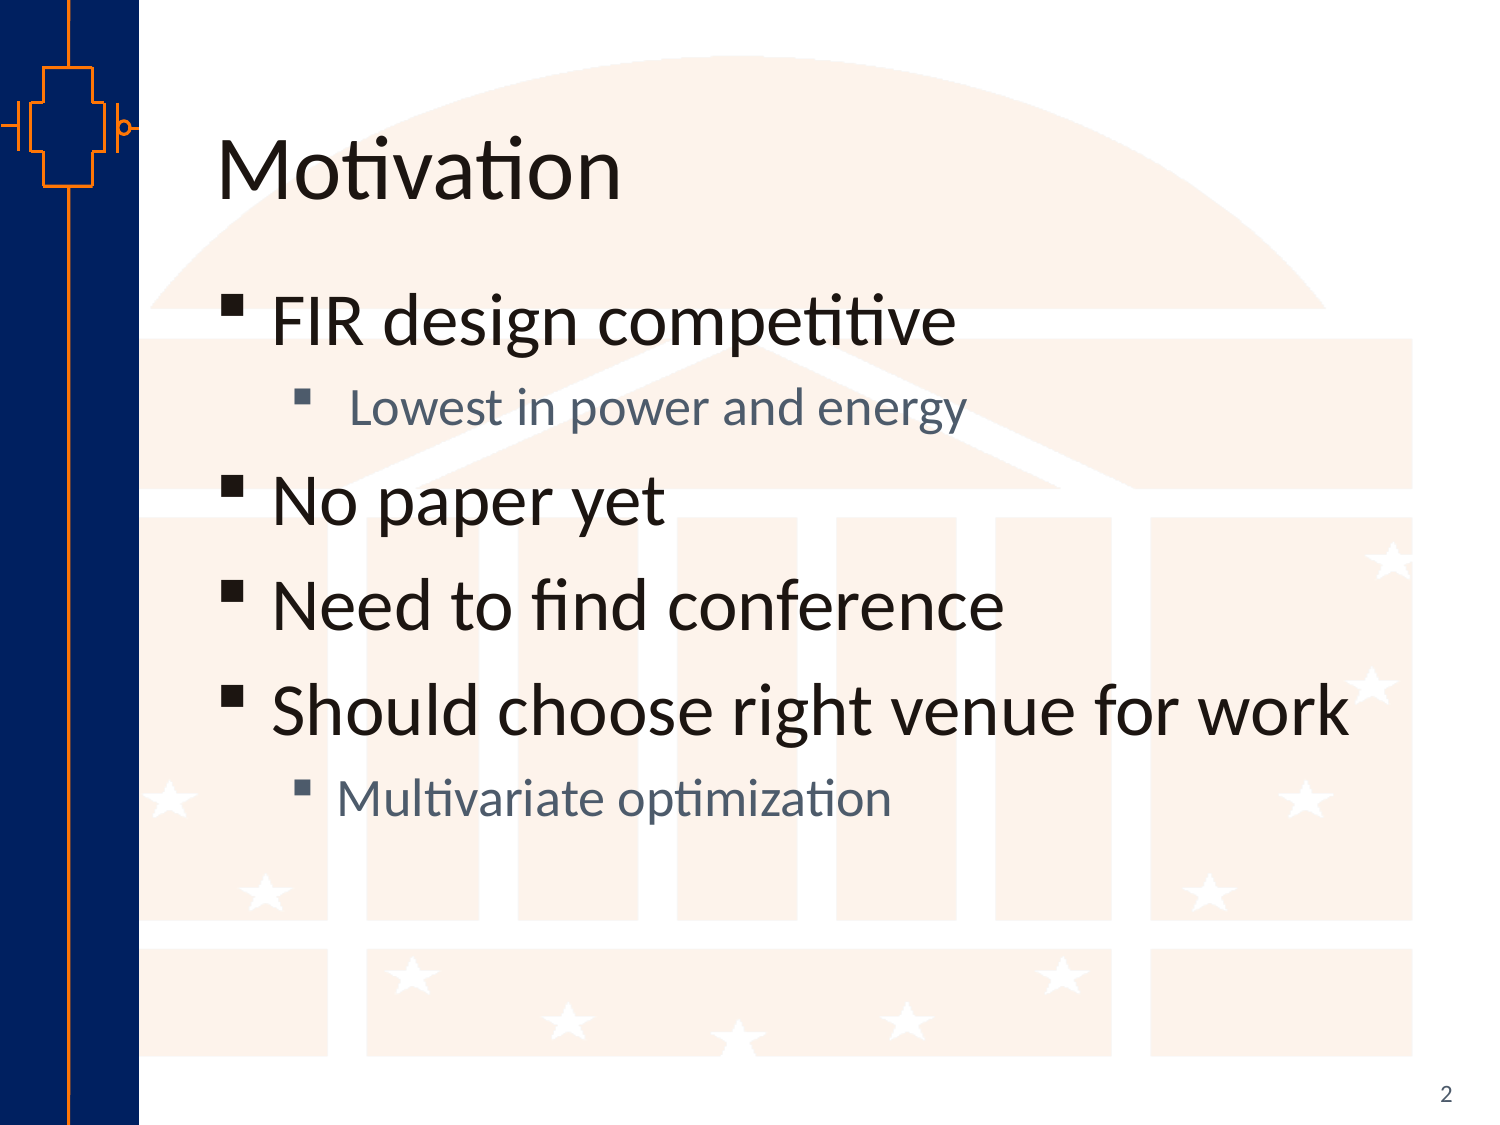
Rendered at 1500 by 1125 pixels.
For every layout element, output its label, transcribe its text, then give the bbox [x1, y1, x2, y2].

title Motivation [200, 37, 1388, 225]
slide_number 2 [1425, 1062, 1488, 1123]
list FIR design competitive Lowest in power and energy No paper yet Need to find conference Should choose right venue for work Multivariate optimization [200, 262, 1425, 988]
